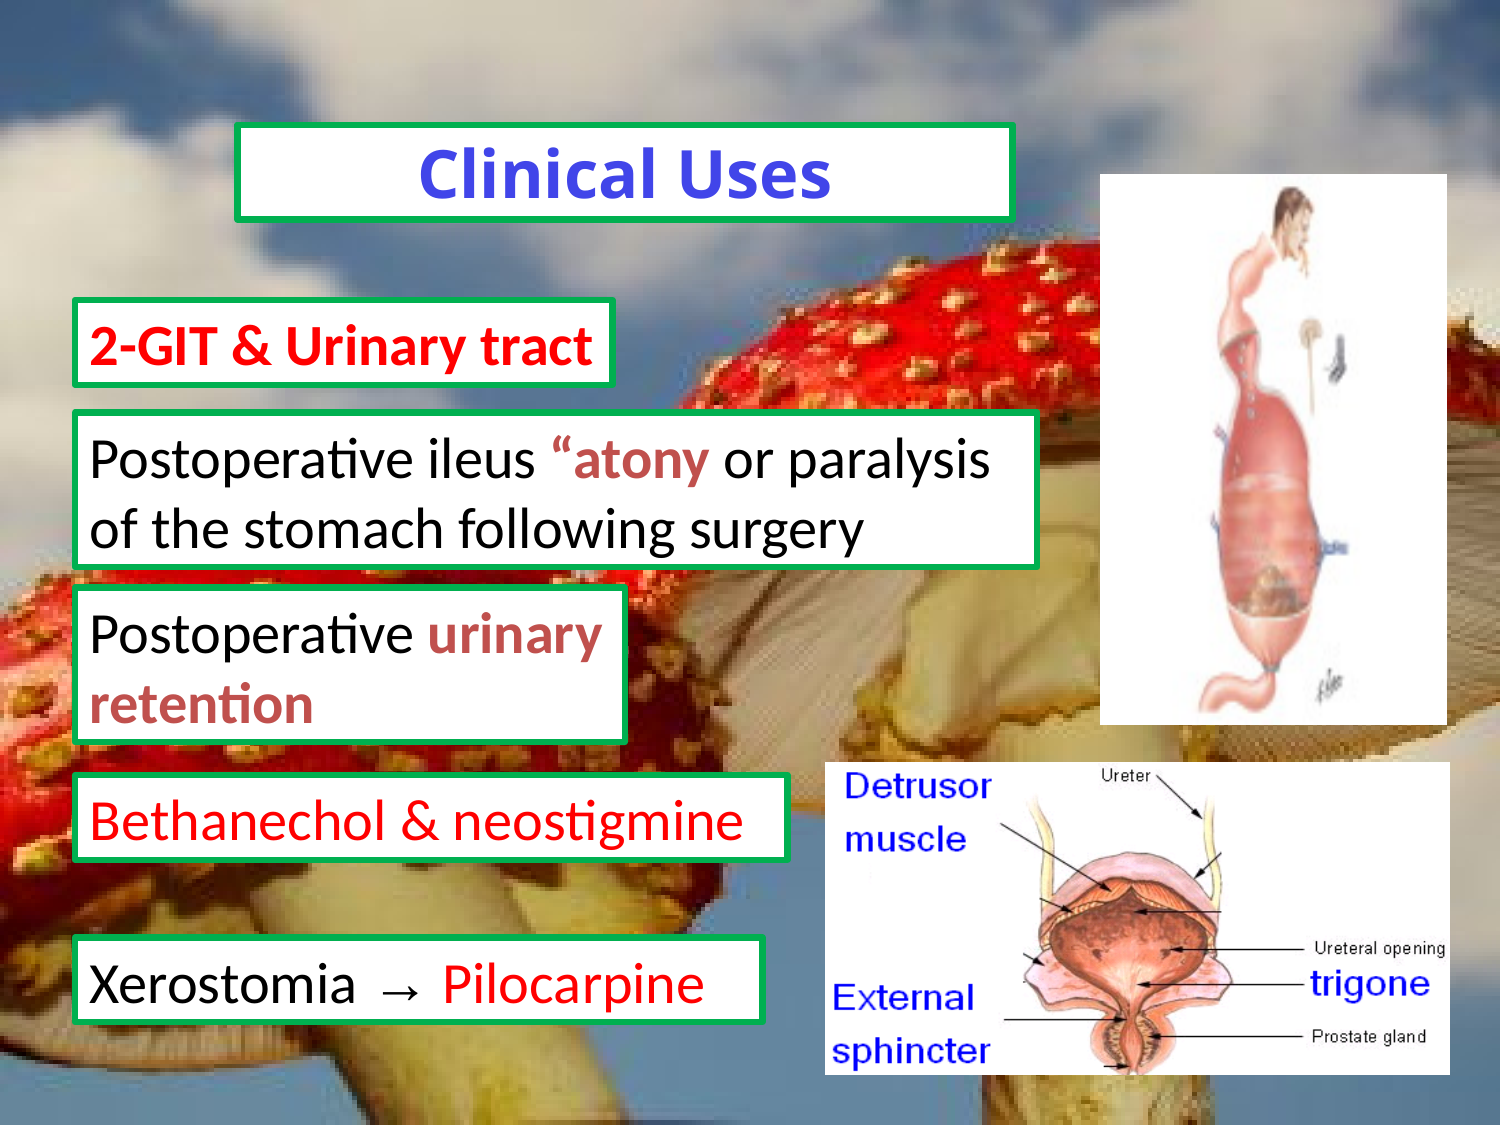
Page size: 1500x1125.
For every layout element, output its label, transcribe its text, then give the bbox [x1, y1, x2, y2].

text_box Postoperative urinary retention [75, 587, 625, 743]
text_box Clinical Uses [237, 124, 1013, 220]
text_box Xerostomia → Pilocarpine [74, 937, 763, 1023]
text_box 2-GIT & Urinary tract [74, 299, 613, 385]
text_box Postoperative ileus “atony or paralysis of the stomach following surgery [74, 412, 1038, 568]
text_box Bethanechol & neostigmine [75, 774, 788, 860]
picture [0, 0, 1500, 1125]
